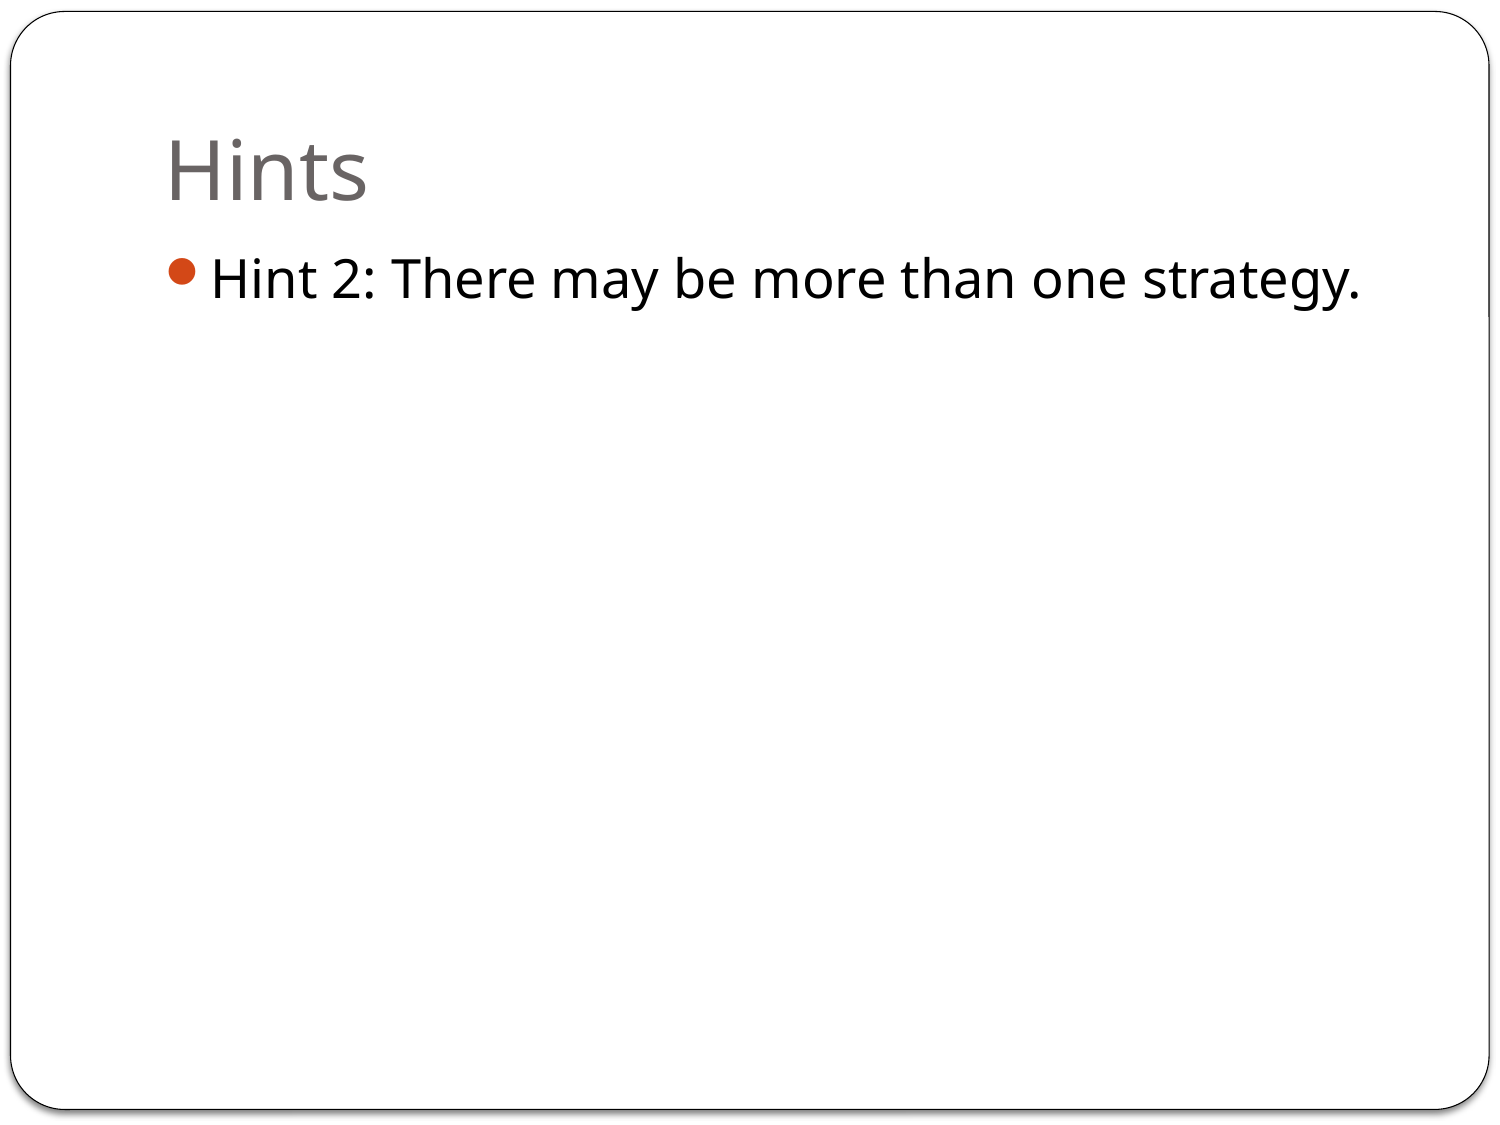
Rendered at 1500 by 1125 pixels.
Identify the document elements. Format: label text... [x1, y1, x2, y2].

title Hints [150, 45, 1425, 233]
list Hint 2: There may be more than one strategy. [150, 237, 1425, 988]
